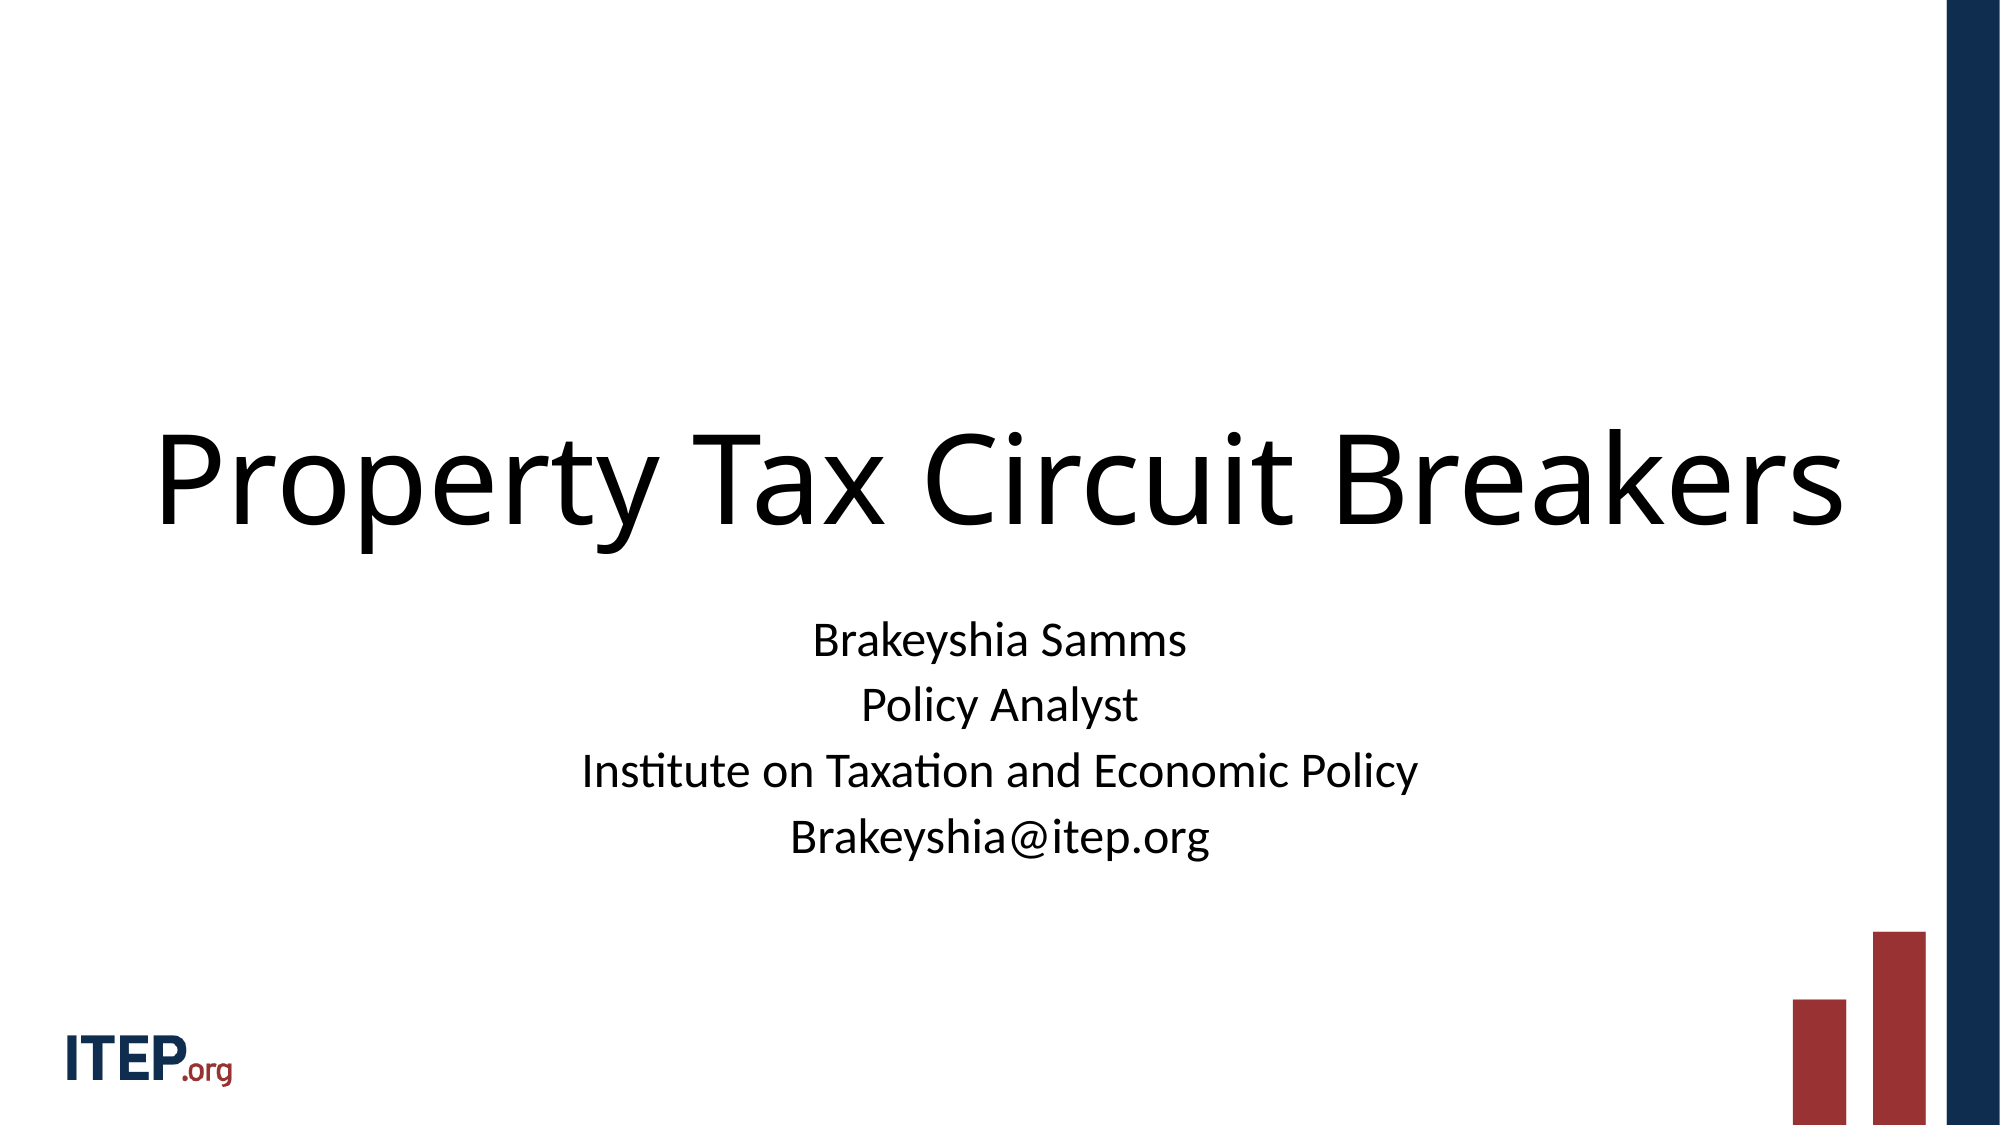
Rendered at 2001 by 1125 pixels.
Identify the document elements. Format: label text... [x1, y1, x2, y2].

picture [0, 0, 2000, 1125]
subtitle Brakeyshia Samms Policy Analyst Institute on Taxation and Economic Policy Brakeyshia@itep.org [249, 612, 1750, 885]
title Property Tax Circuit Breakers [119, 170, 1881, 563]
